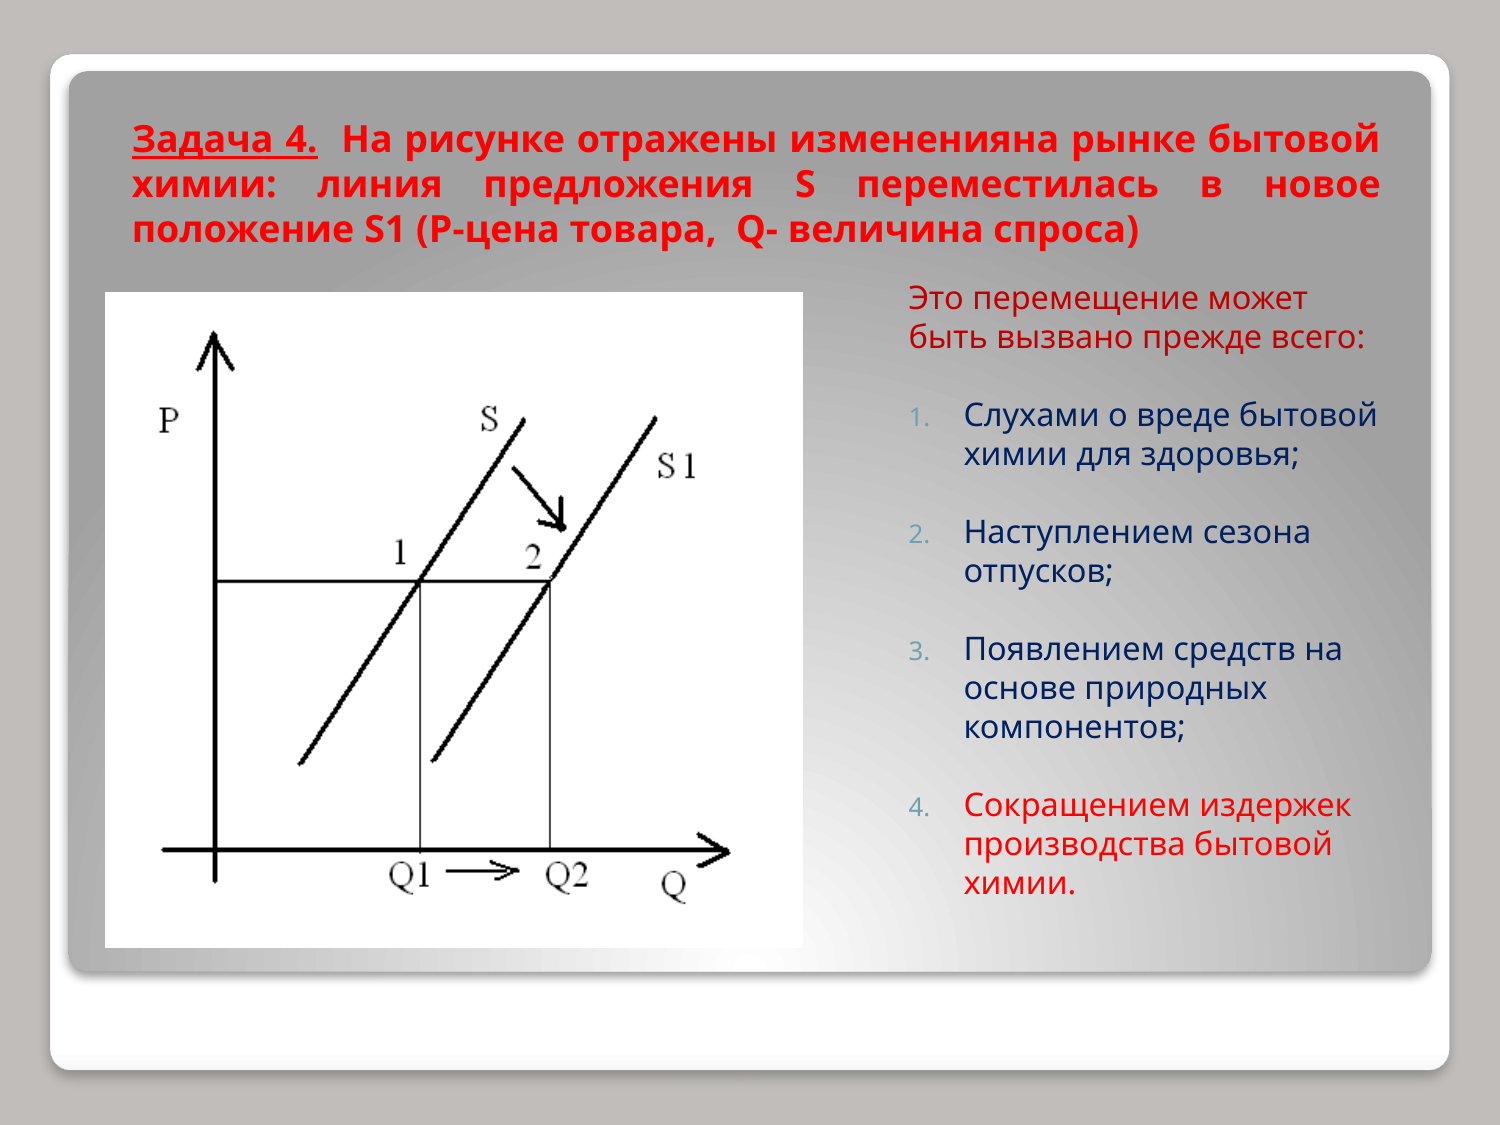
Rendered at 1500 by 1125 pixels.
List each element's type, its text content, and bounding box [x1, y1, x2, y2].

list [105, 292, 803, 948]
list Это перемещение может быть вызвано прежде всего: Слухами о вреде бытовой химии для здоровья; Наступлением сезона отпусков; Появлением средств на основе природных компонентов; Сокращением издержек производства бытовой химии. [890, 222, 1400, 938]
title Задача 4. На рисунке отражены измененияна рынке бытовой химии: линия предложения S переместилась в новое положение S1 (P-цена товара, Q- величина спроса) [117, 87, 1397, 258]
